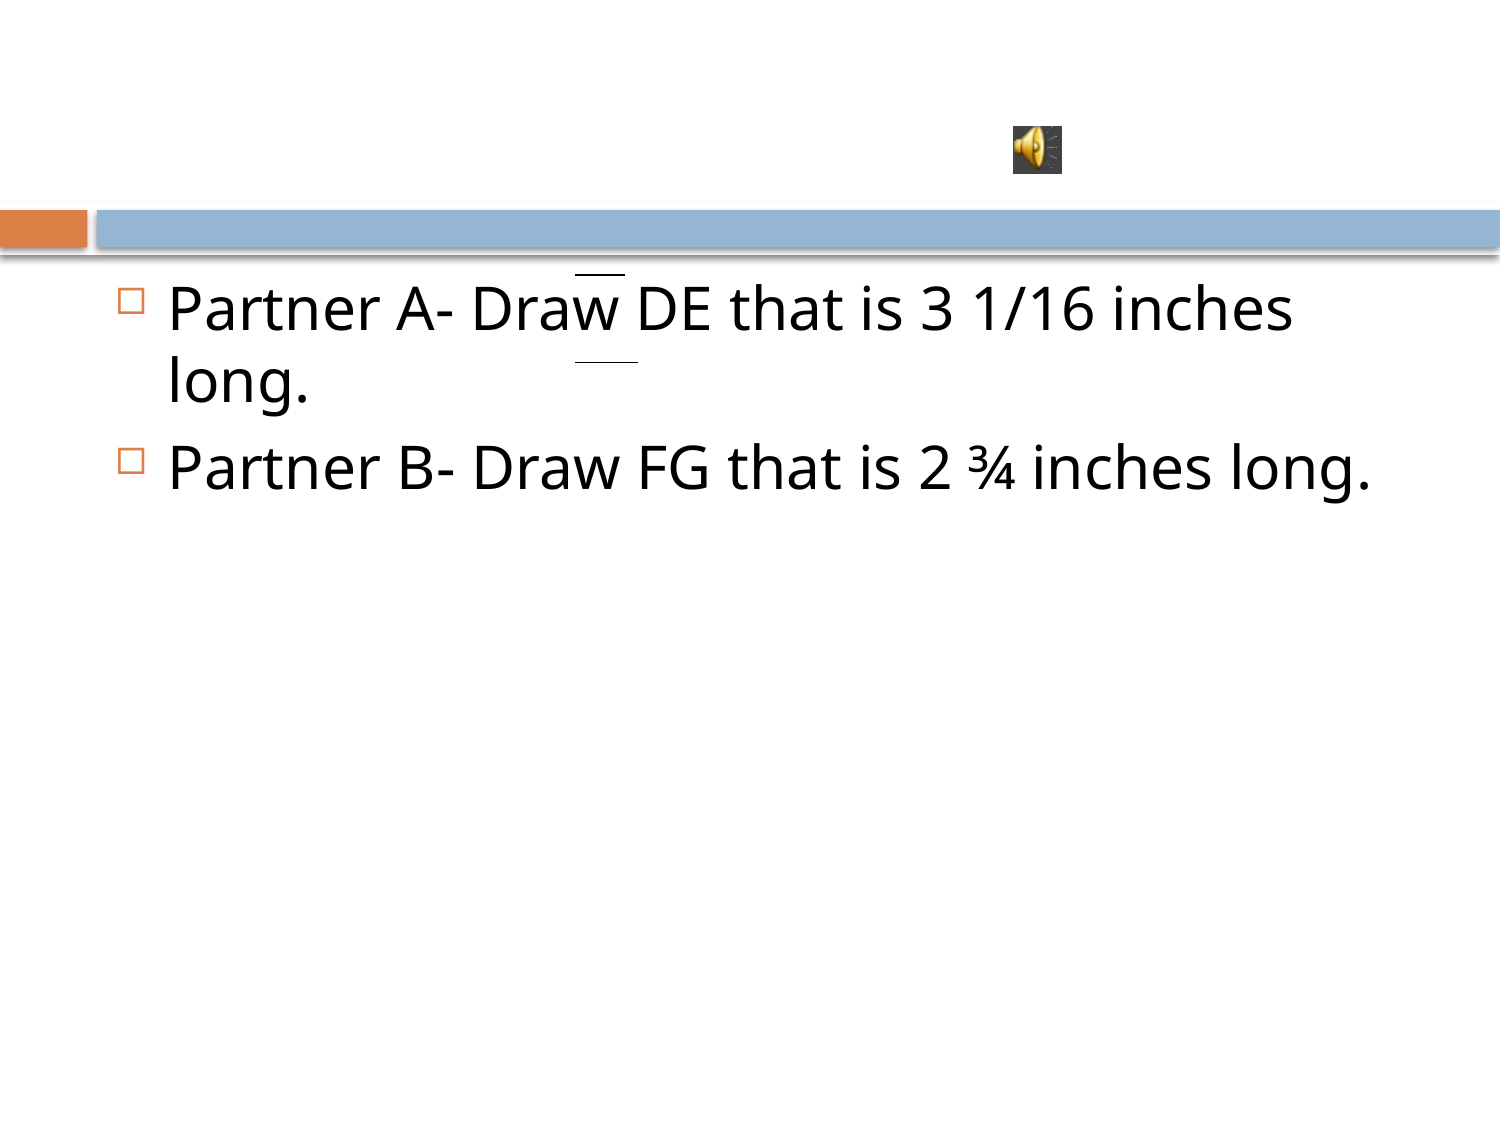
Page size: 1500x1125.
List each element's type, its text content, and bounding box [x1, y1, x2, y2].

picture [1012, 124, 1063, 176]
list Partner A- Draw DE that is 3 1/16 inches long. Partner B- Draw FG that is 2 ¾ inches long. [100, 262, 1438, 1000]
